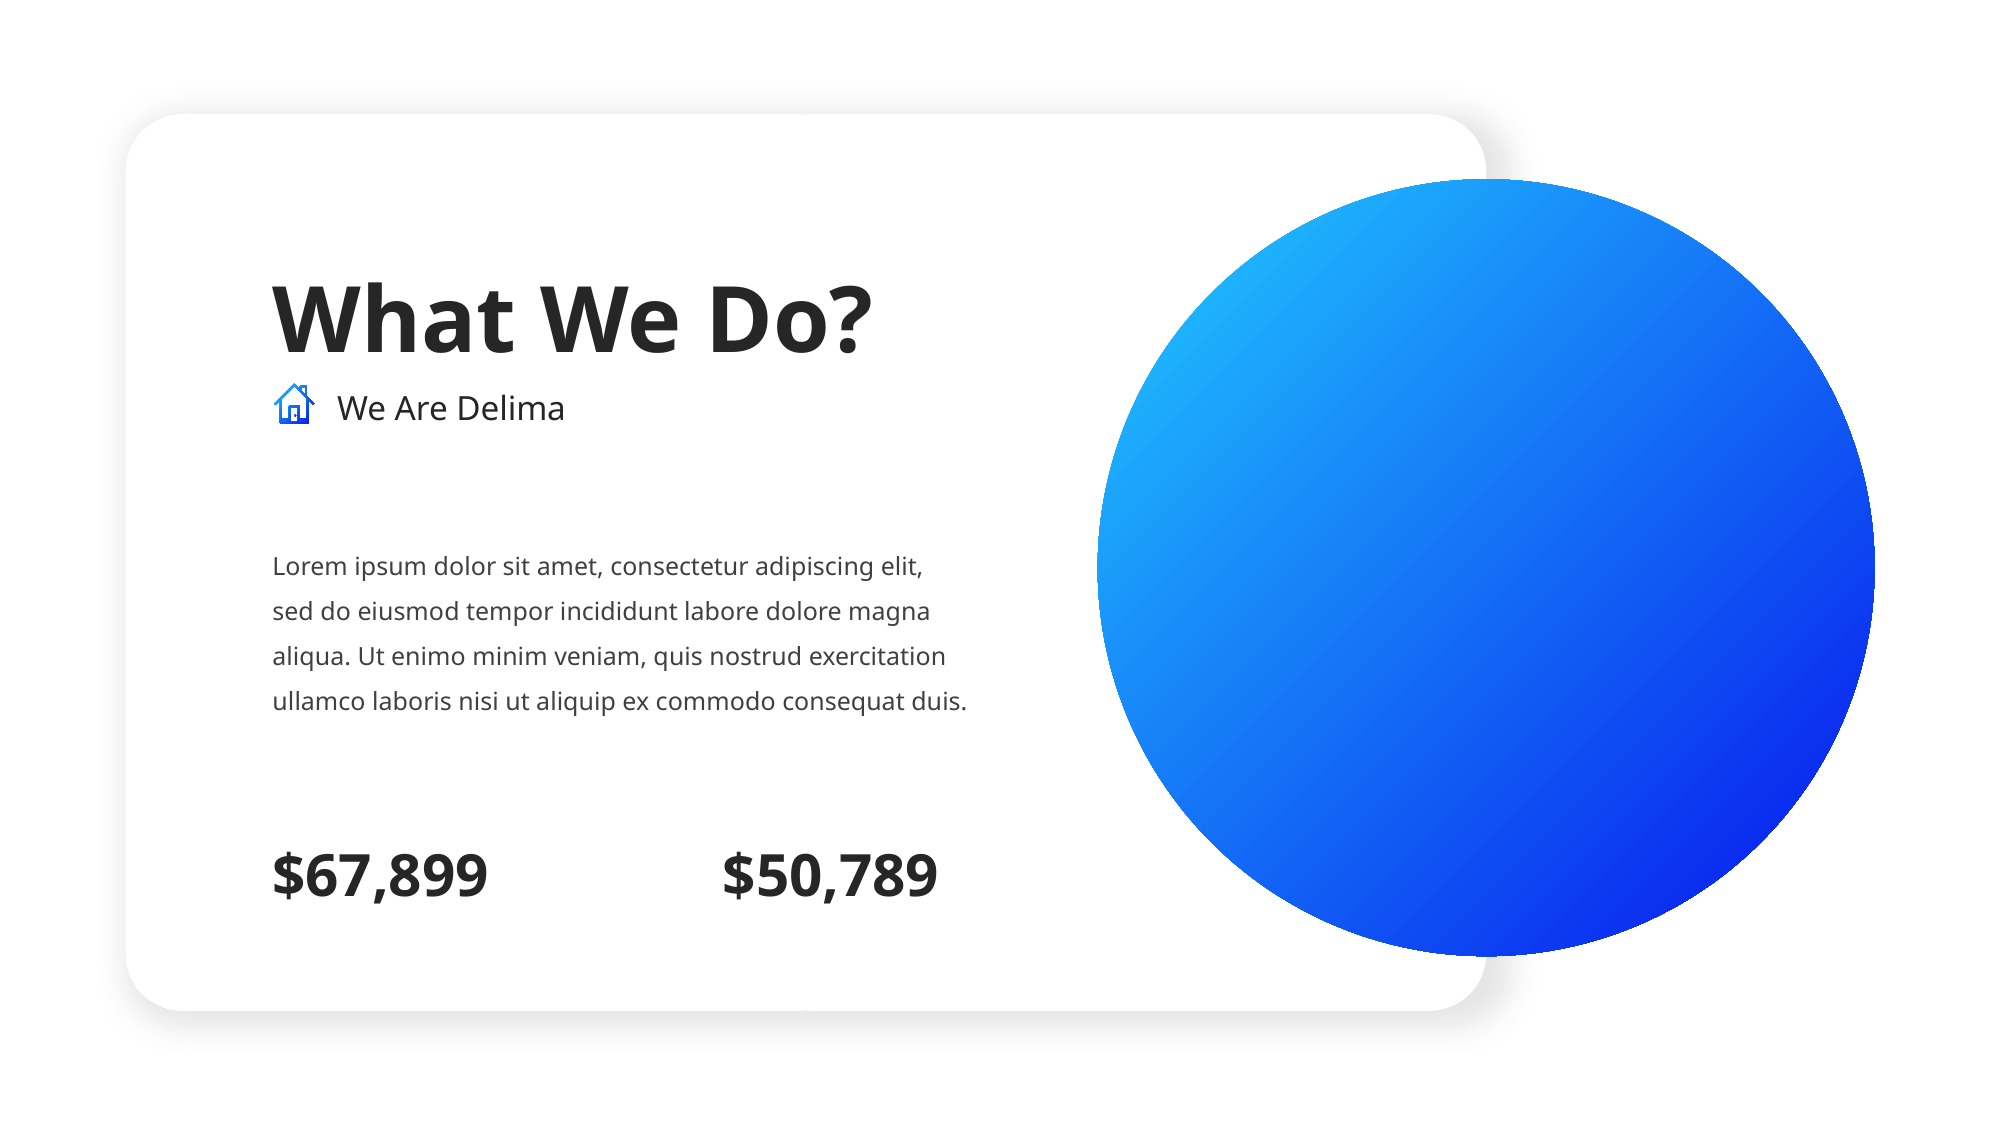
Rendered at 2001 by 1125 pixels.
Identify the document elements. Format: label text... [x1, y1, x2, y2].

text_box $50,789 [708, 831, 986, 916]
text_box $67,899 [257, 831, 536, 916]
text_box [1327, 178, 1645, 212]
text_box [257, 253, 1048, 436]
picture [1130, 212, 1842, 924]
text_box [1842, 409, 1876, 727]
text_box [124, 113, 1488, 1012]
text_box [1096, 410, 1130, 726]
text_box Lorem ipsum dolor sit amet, consectetur adipiscing elit, sed do eiusmod tempor incididunt labore dolore magna aliqua. Ut enimo minim veniam, quis nostrud exercitation ullamco laboris nisi ut aliquip ex commodo consequat duis. [257, 528, 986, 723]
text_box [1328, 924, 1644, 958]
